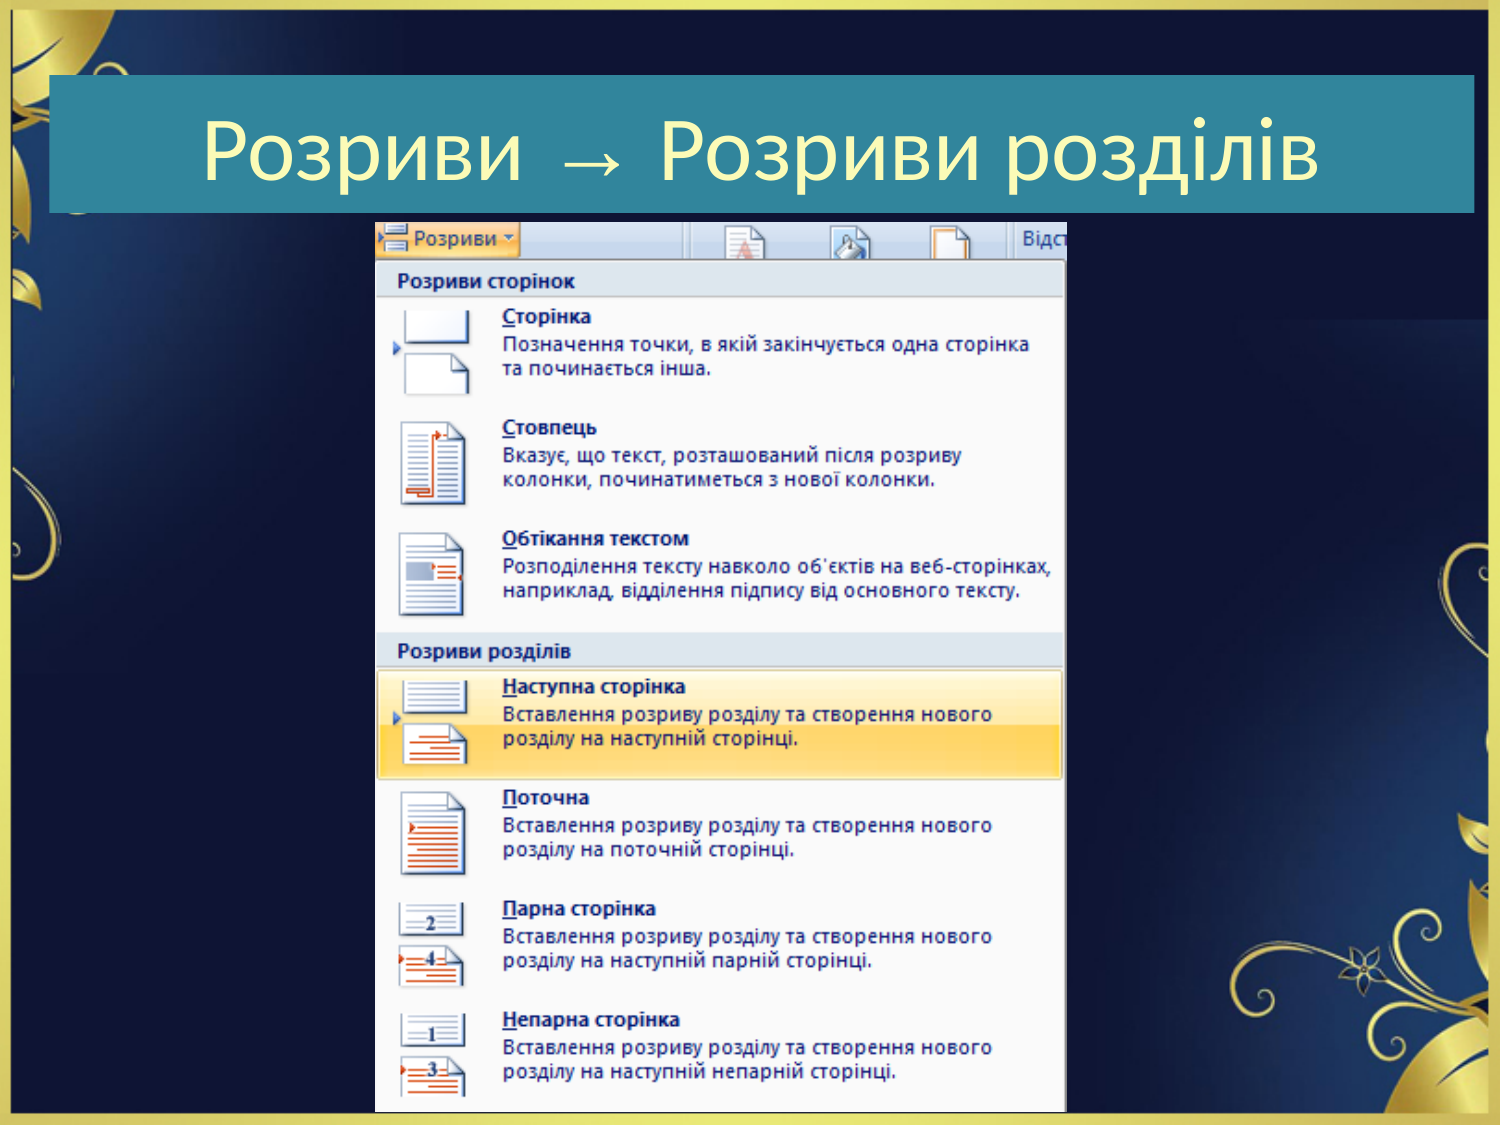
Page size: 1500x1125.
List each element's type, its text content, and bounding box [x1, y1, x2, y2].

title Розриви → Розриви розділів [49, 74, 1475, 214]
picture [0, 0, 1500, 1125]
